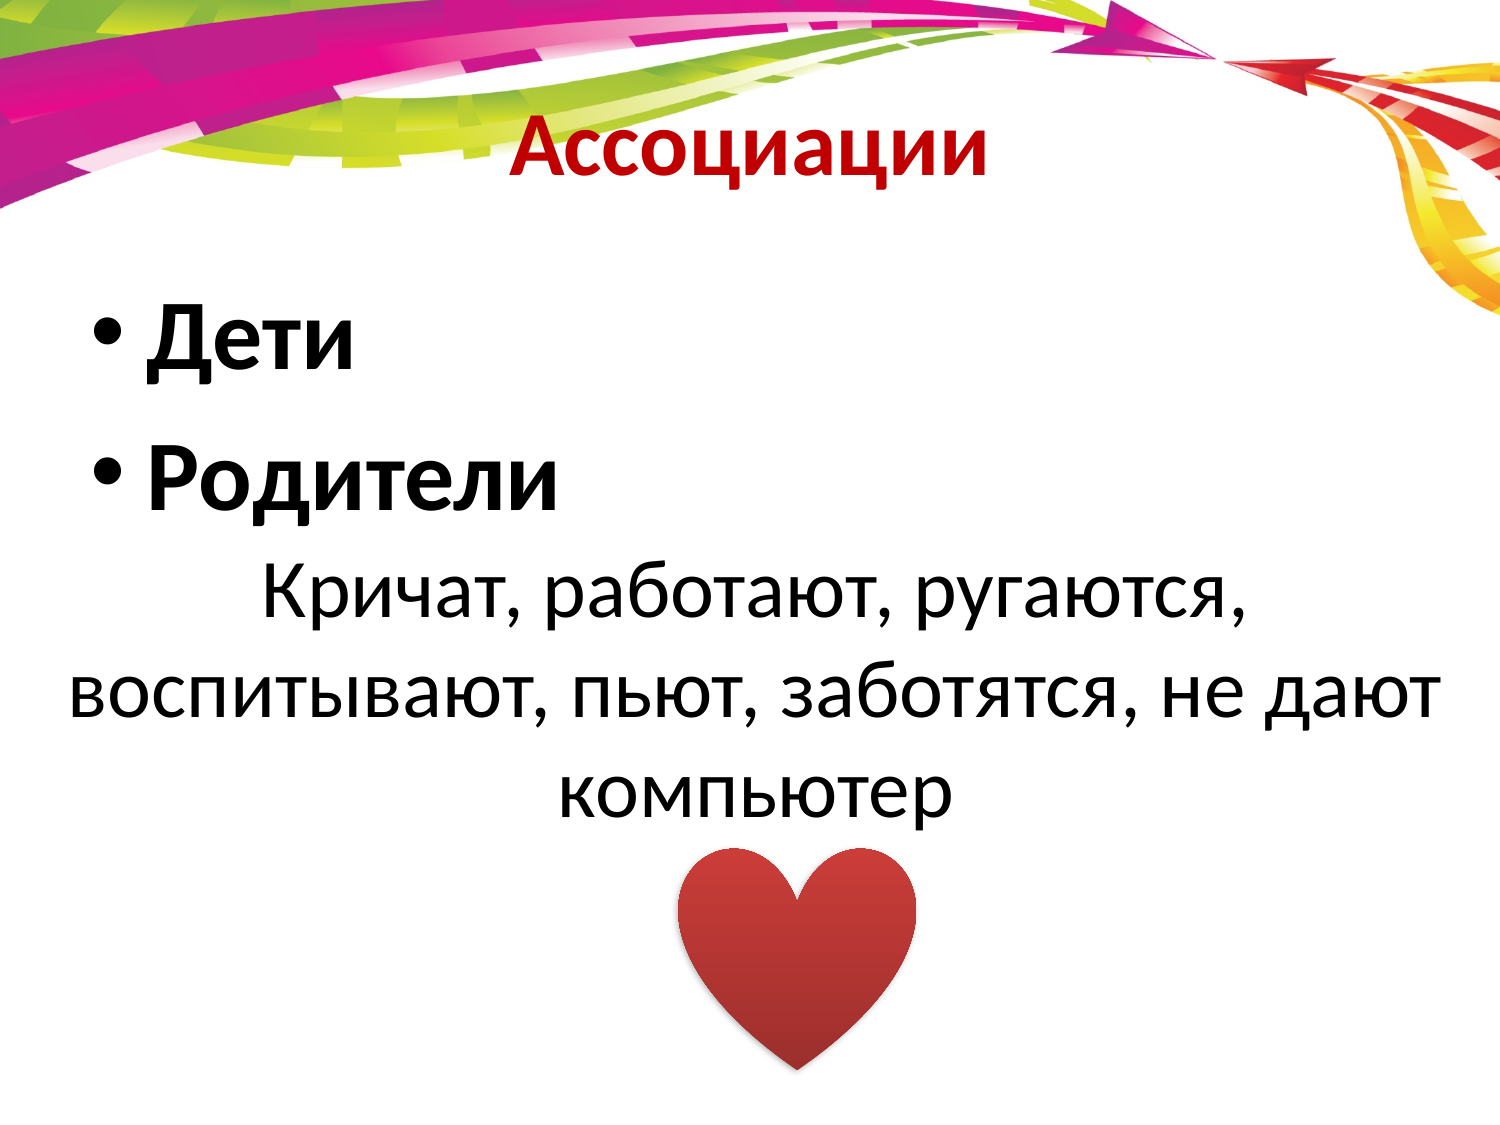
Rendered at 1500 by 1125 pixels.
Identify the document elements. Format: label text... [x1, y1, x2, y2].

text_box [678, 848, 917, 1071]
list Дети Родители [75, 262, 1425, 527]
picture [0, 0, 1500, 1124]
text_box Кричат, работают, ругаются, воспитывают, пьют, заботятся, не дают компьютер [53, 527, 1459, 842]
title Ассоциации [75, 45, 1425, 233]
